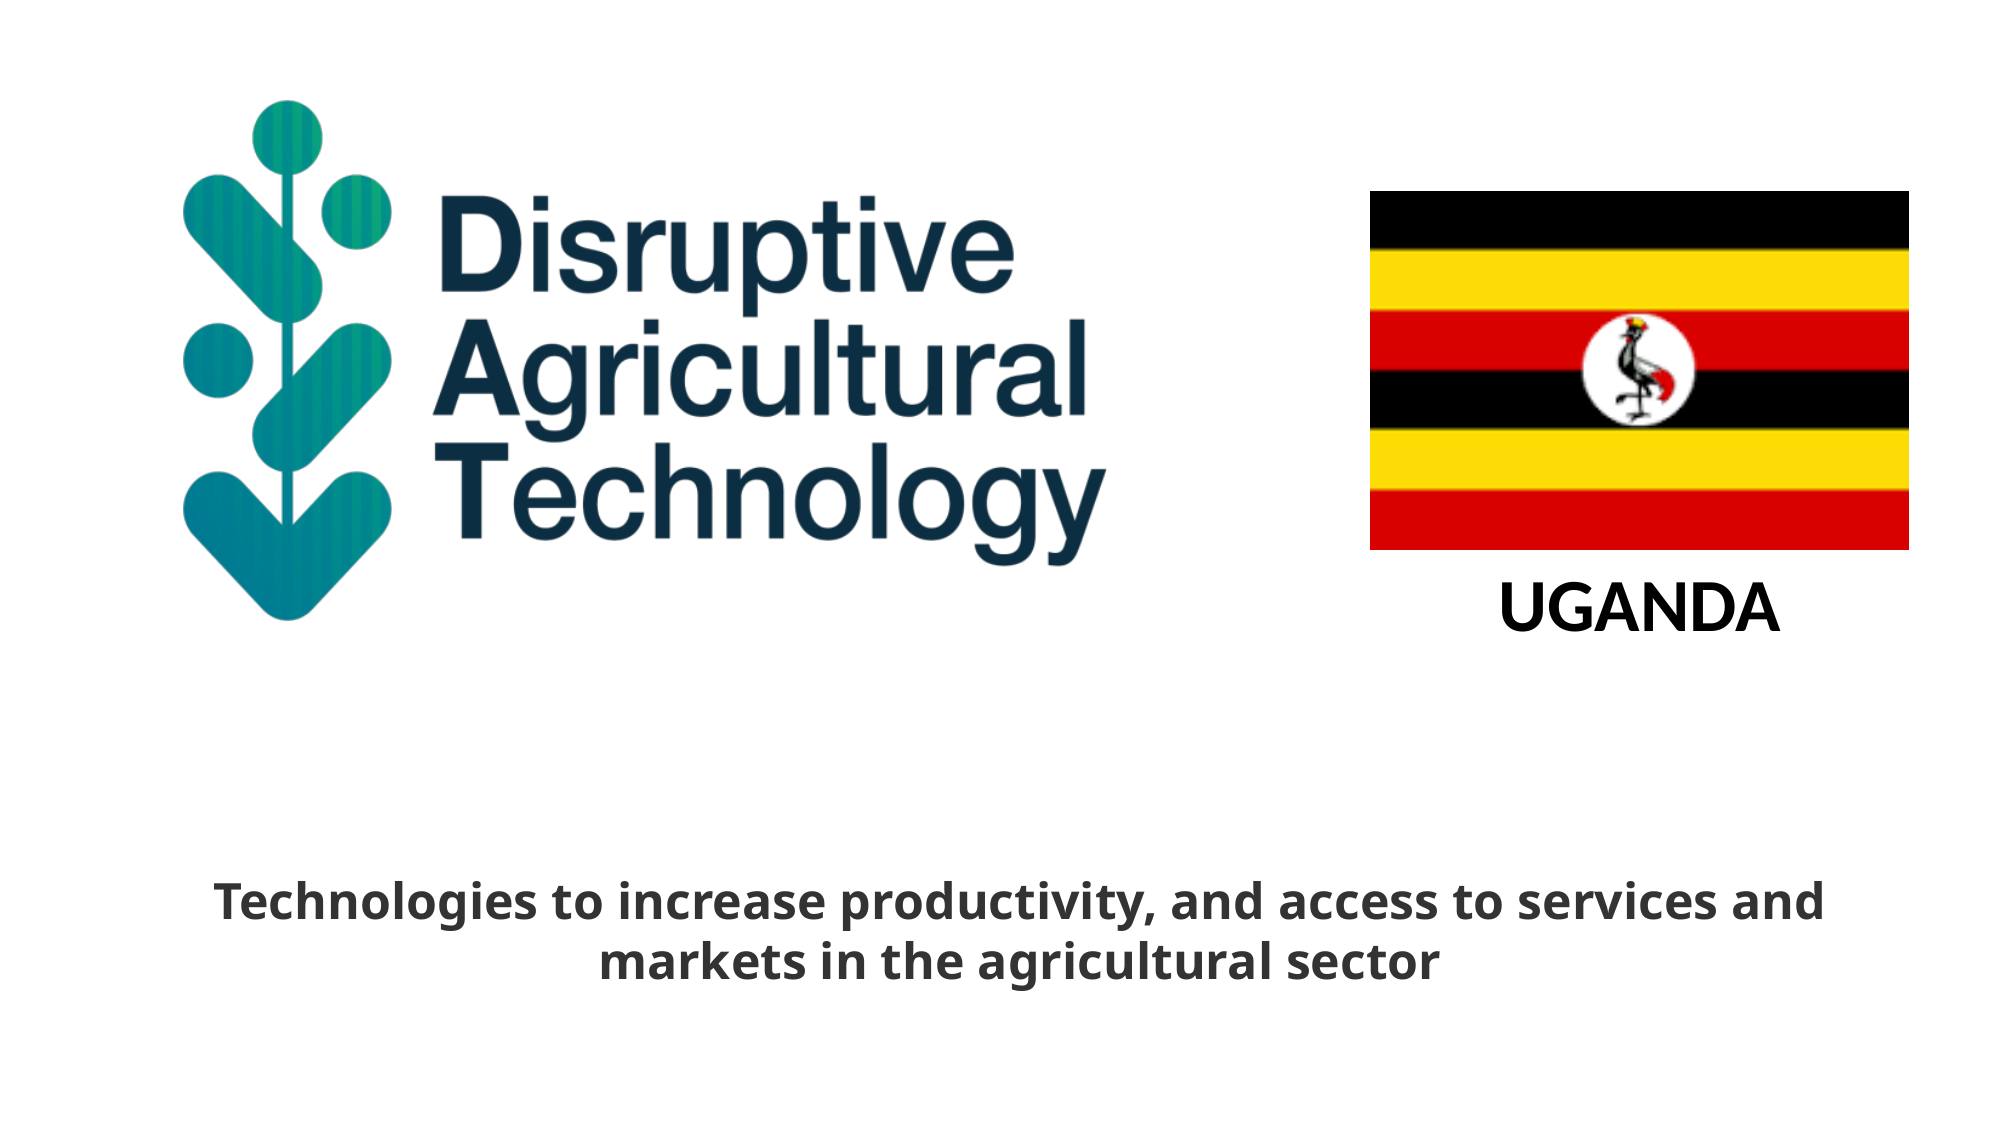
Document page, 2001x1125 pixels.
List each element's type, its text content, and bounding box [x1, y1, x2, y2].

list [181, 98, 428, 632]
picture [1369, 191, 1909, 550]
text_box UGANDA [1370, 550, 1909, 654]
picture [427, 150, 1112, 580]
text_box Technologies to increase productivity, and access to services and markets in the agricultural sector [181, 861, 1860, 997]
